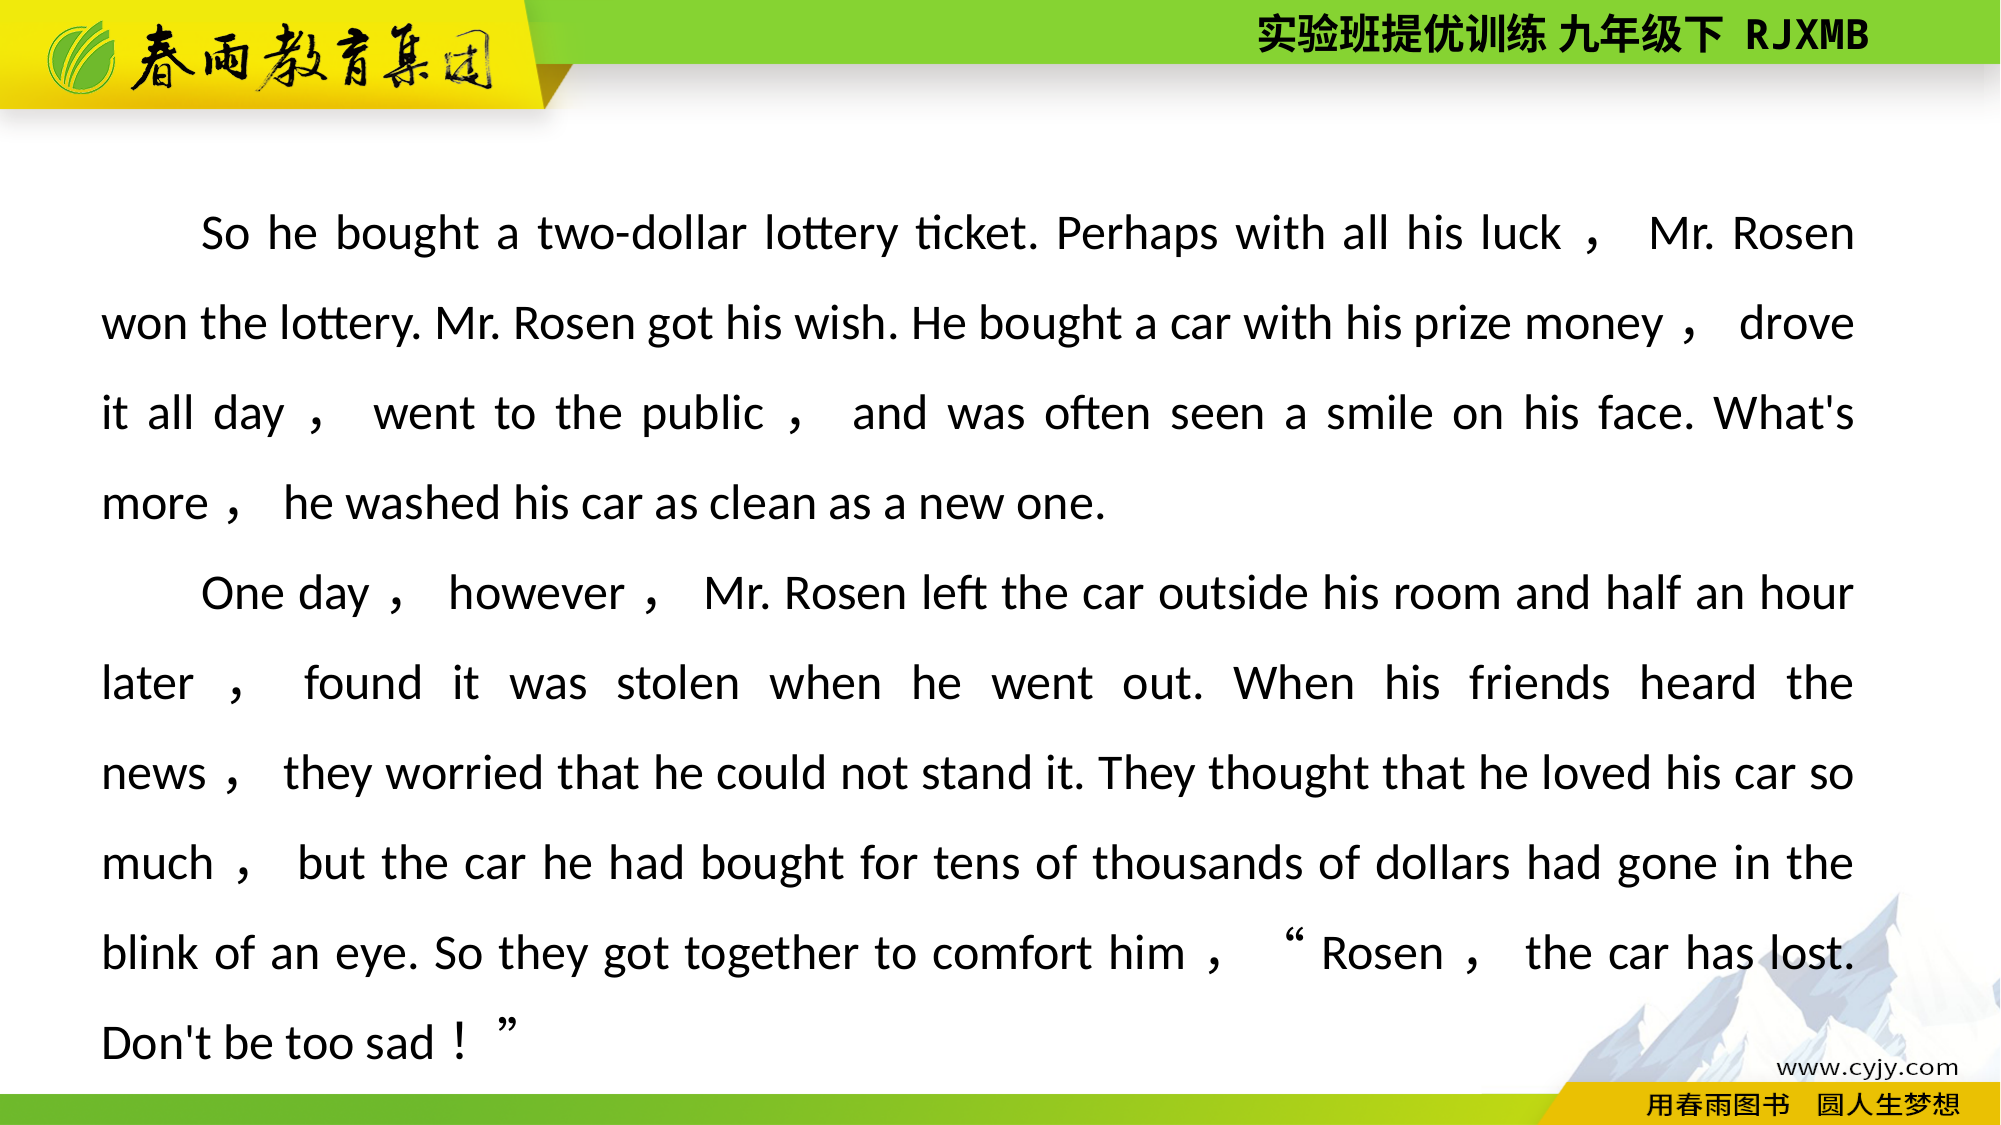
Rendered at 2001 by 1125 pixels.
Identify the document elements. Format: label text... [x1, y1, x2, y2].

picture [0, 0, 2001, 1125]
text_box So he bought a two­-dollar lottery ticket. Perhaps with all his luck，Mr. Rosen won the lottery. Mr. Rosen got his wish. He bought a car with his prize money，drove it all day，went to the public，and was often seen a smile on his face. What's more，he washed his car as clean as a new one. One day，however，Mr. Rosen left the car outside his room and half an hour later，found it was stolen when he went out. When his friends heard the news，they worried that he could not stand it. They thought that he loved his car so much，but the car he had bought for tens of thousands of dollars had gone in the blink of an eye. So they got together to comfort him，“Rosen，the car has lost. Don't be too sad！” [86, 161, 1871, 1077]
